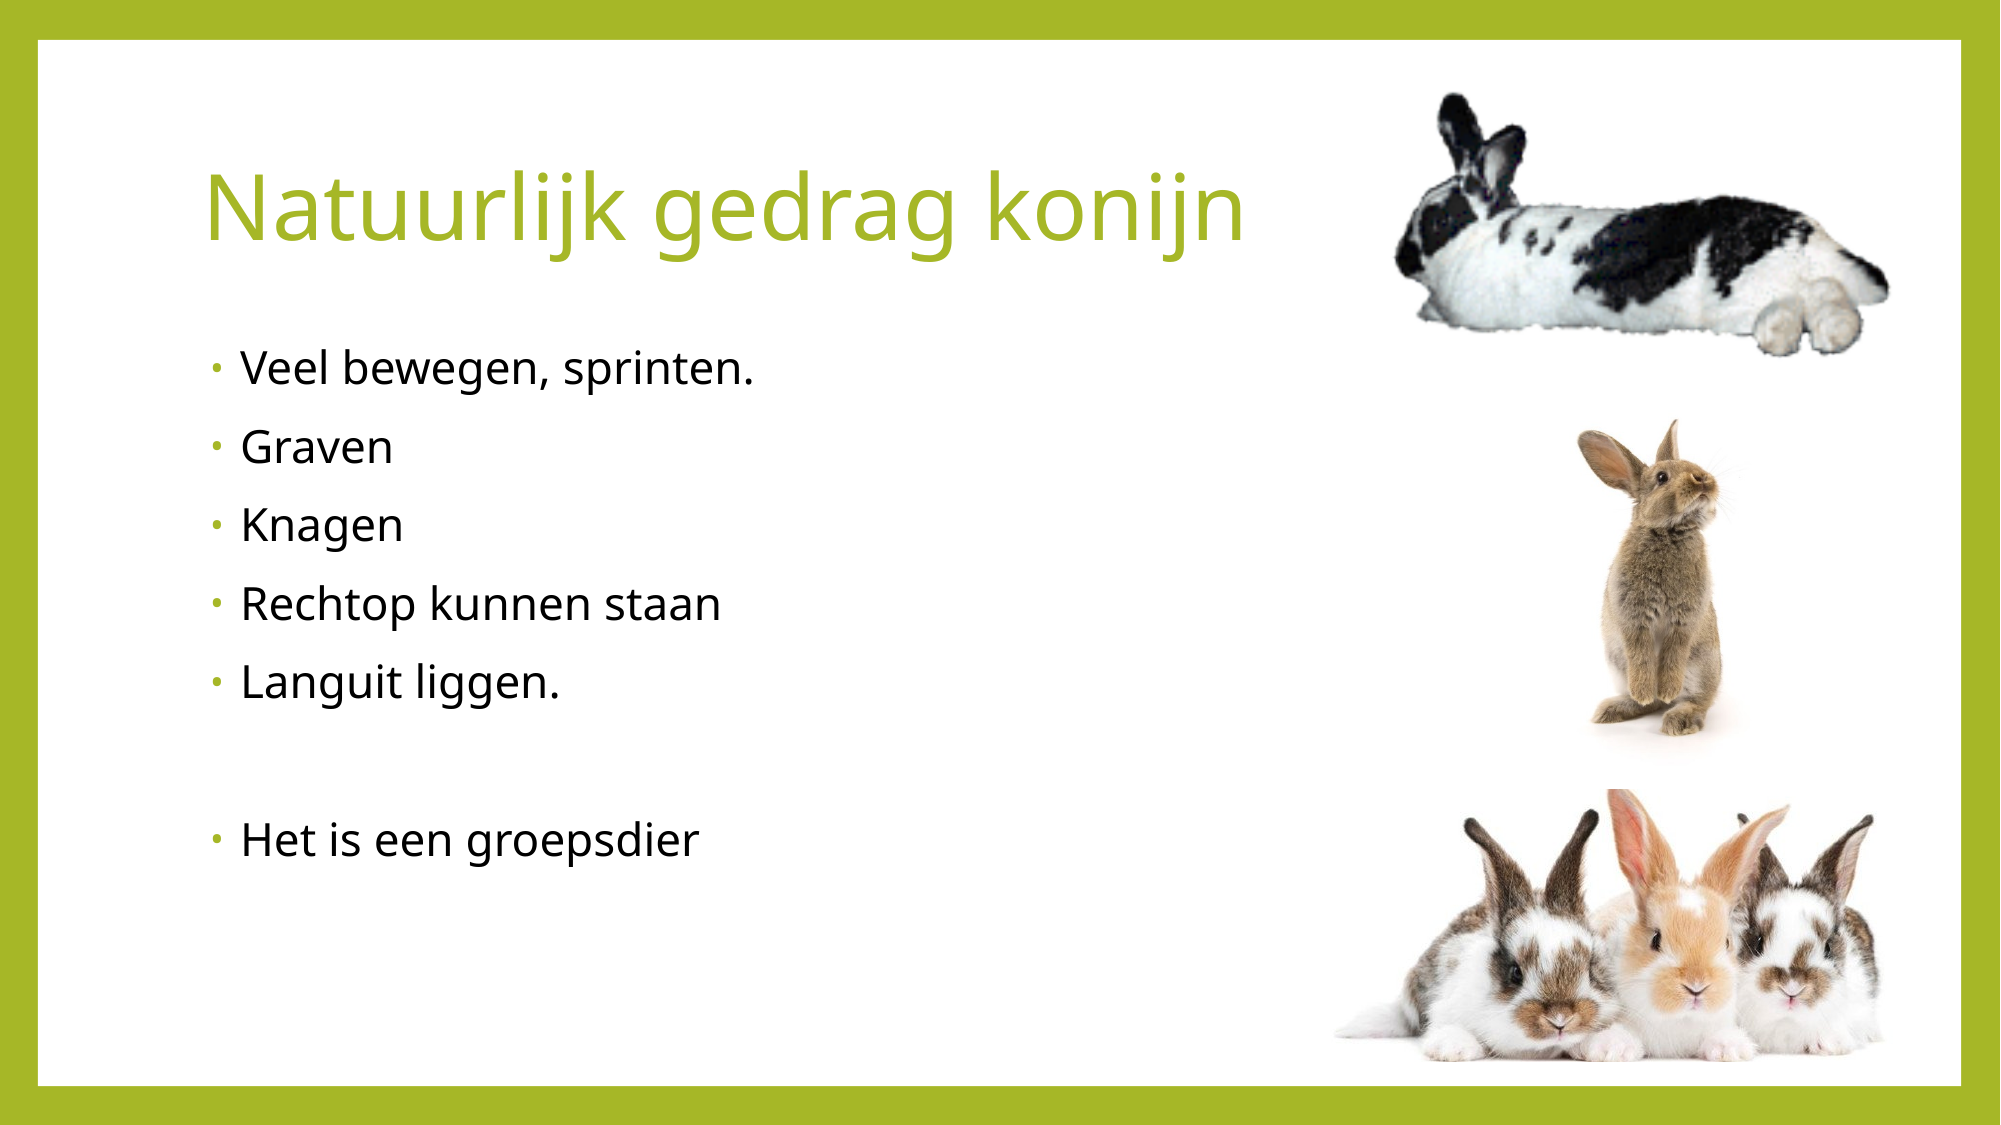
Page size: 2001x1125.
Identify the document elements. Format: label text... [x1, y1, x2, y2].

list Veel bewegen, sprinten. Graven Knagen Rechtop kunnen staan Languit liggen. Het is een groepsdier [187, 337, 1519, 1000]
title Natuurlijk gedrag konijn [187, 99, 1381, 323]
picture [1304, 84, 1960, 1062]
